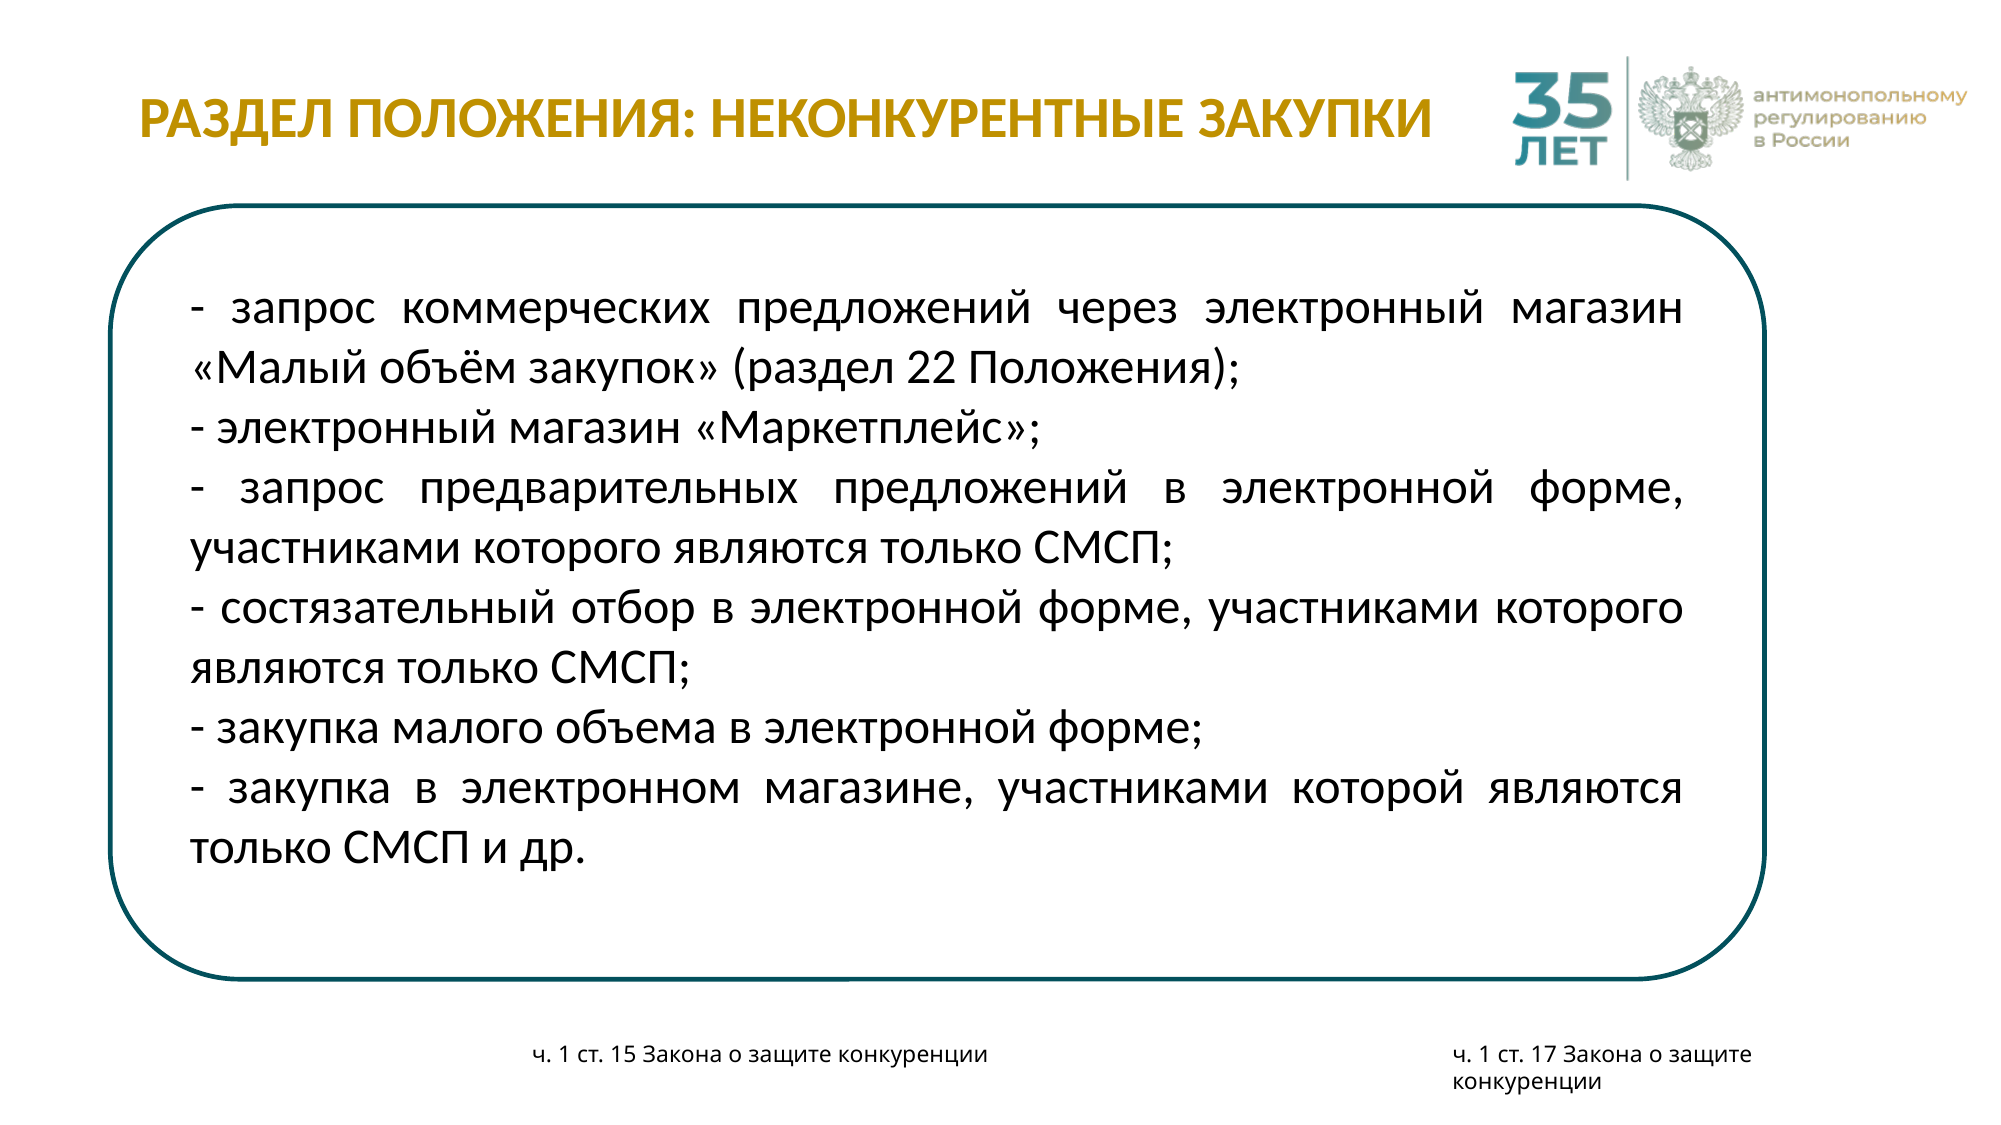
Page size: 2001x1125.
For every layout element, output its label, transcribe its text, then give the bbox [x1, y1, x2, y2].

text_box ч. 1 ст. 17 Закона о защите конкуренции [1437, 1031, 1877, 1102]
picture [1480, 0, 2000, 238]
text_box ч. 1 ст. 15 Закона о защите конкуренции [517, 1031, 1279, 1075]
text_box [109, 204, 1766, 981]
text_box РАЗДЕЛ ПОЛОЖЕНИЯ: НЕКОНКУРЕНТНЫЕ ЗАКУПКИ [124, 71, 1480, 157]
